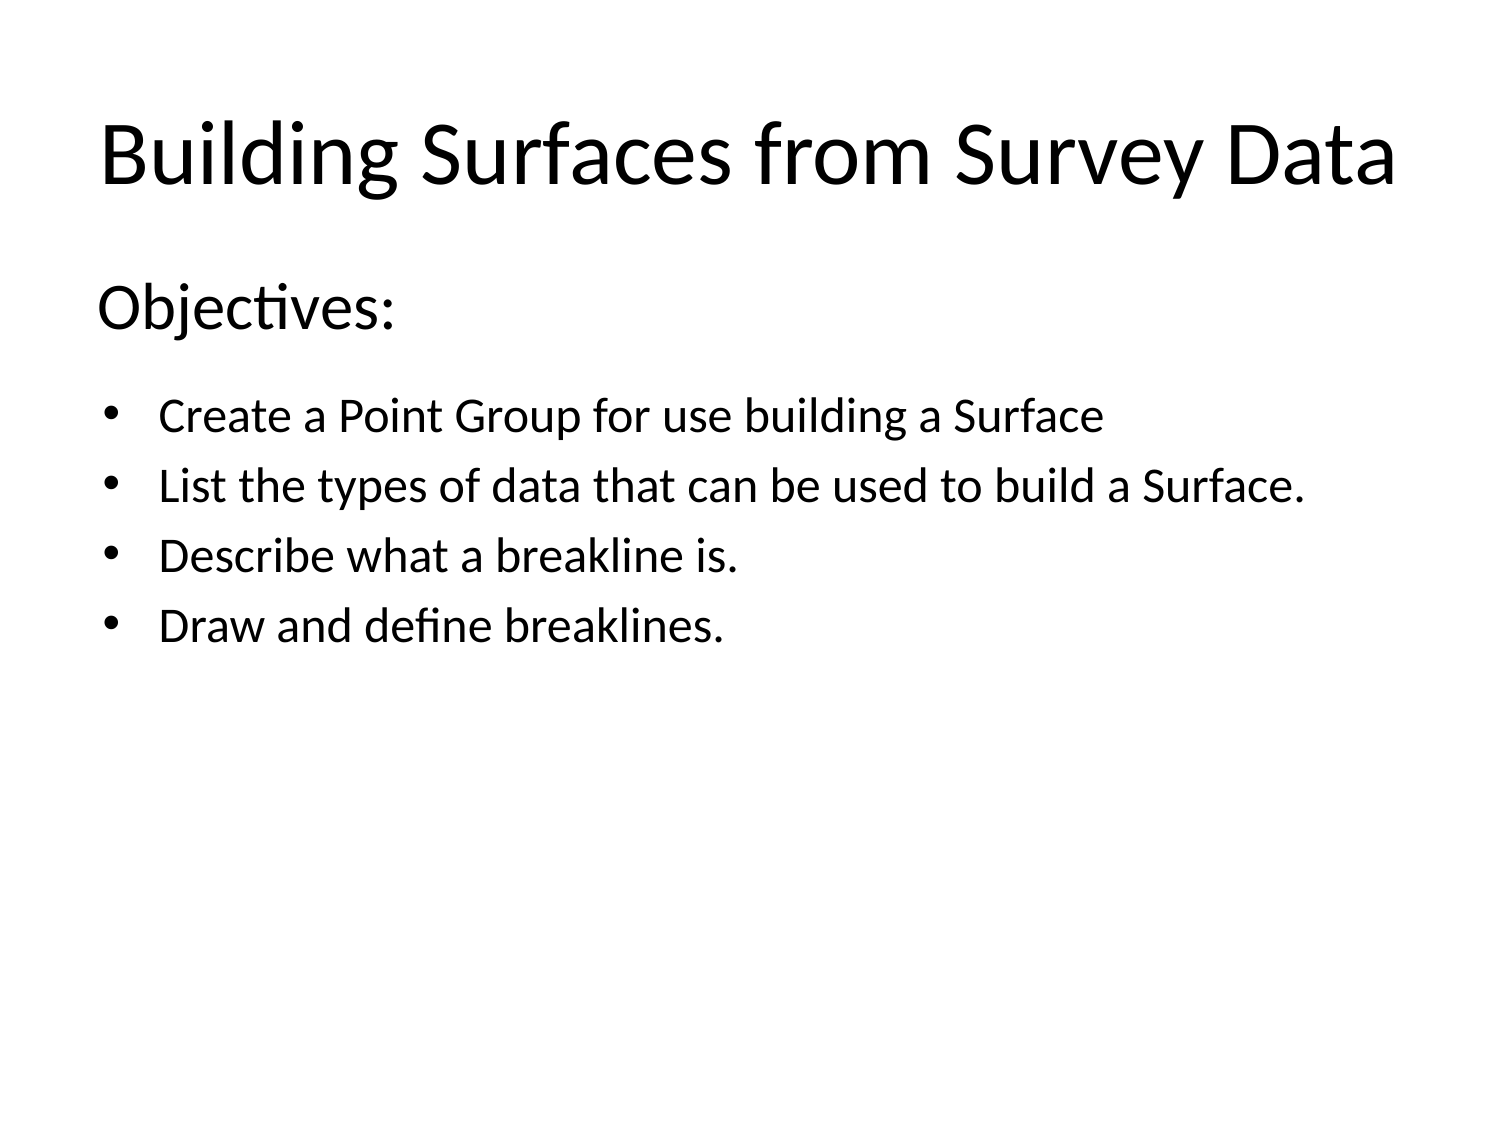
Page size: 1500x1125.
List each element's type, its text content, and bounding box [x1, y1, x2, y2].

text_box Objectives: [37, 237, 413, 350]
list Create a Point Group for use building a Surface List the types of data that can be used to build a Surface. Describe what a breakline is. Draw and define breaklines. [87, 375, 1425, 1013]
title Building Surfaces from Survey Data [75, 45, 1425, 250]
